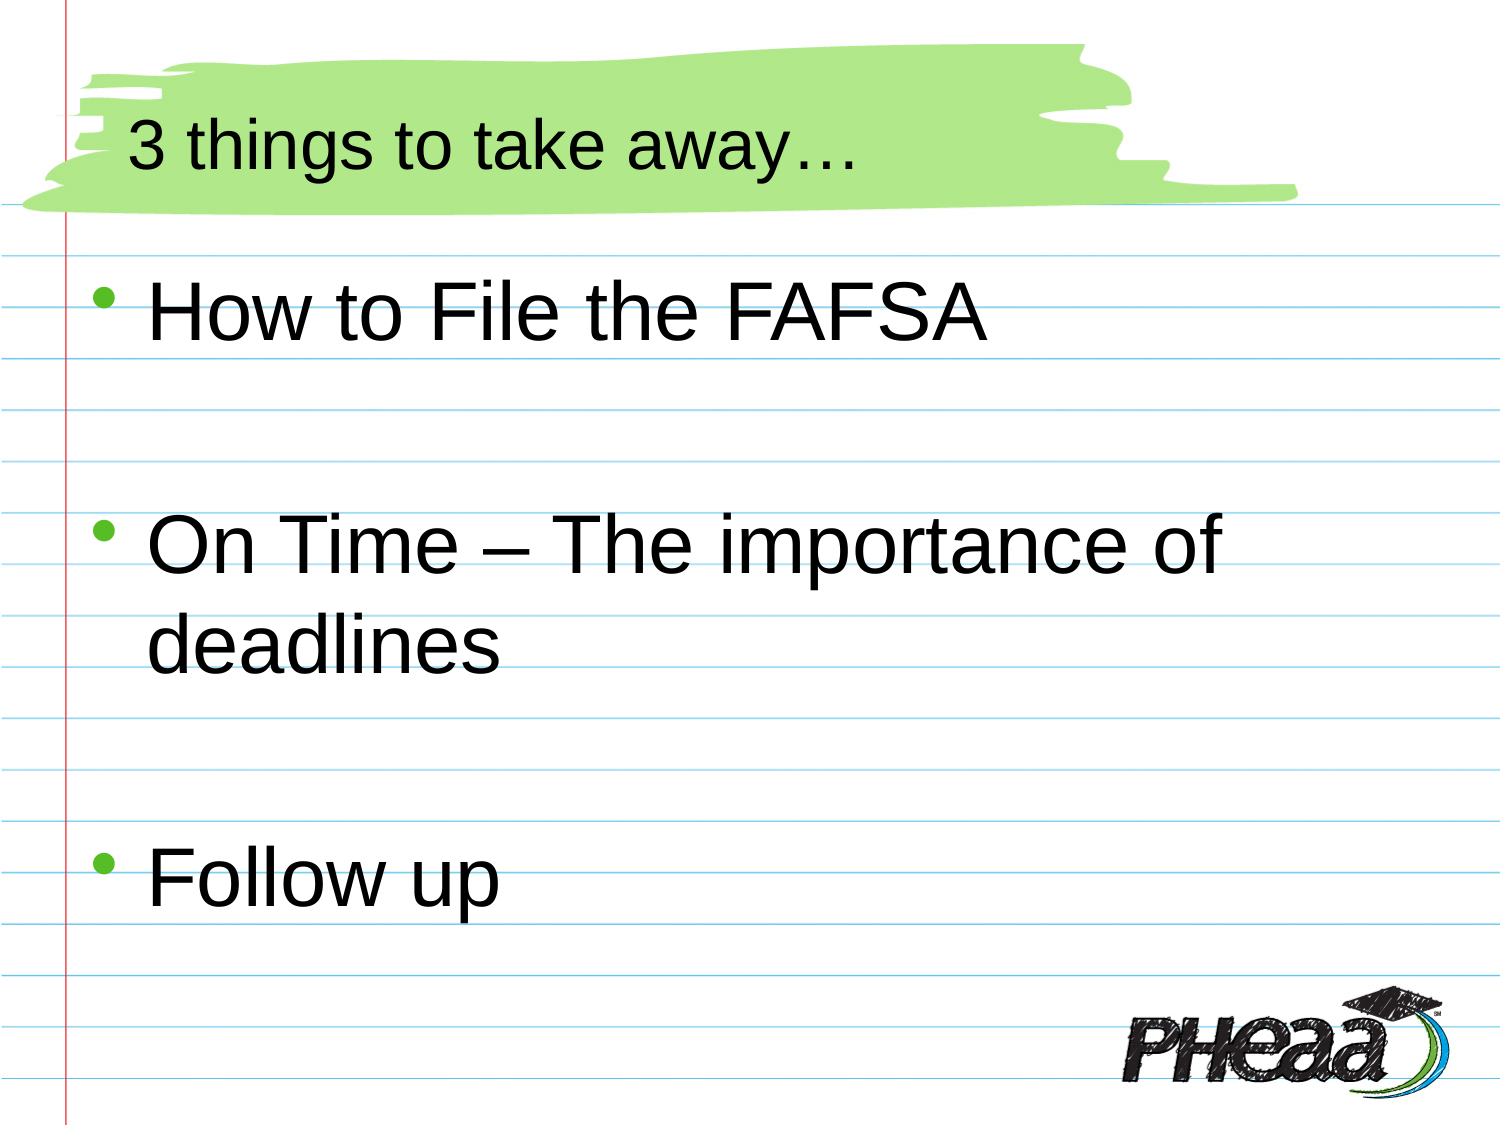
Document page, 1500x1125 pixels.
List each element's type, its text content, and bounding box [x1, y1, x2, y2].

picture [0, 0, 1500, 1125]
title 3 things to take away… [112, 82, 1463, 200]
list How to File the FAFSA On Time – The importance of deadlines Follow up [75, 249, 1425, 988]
